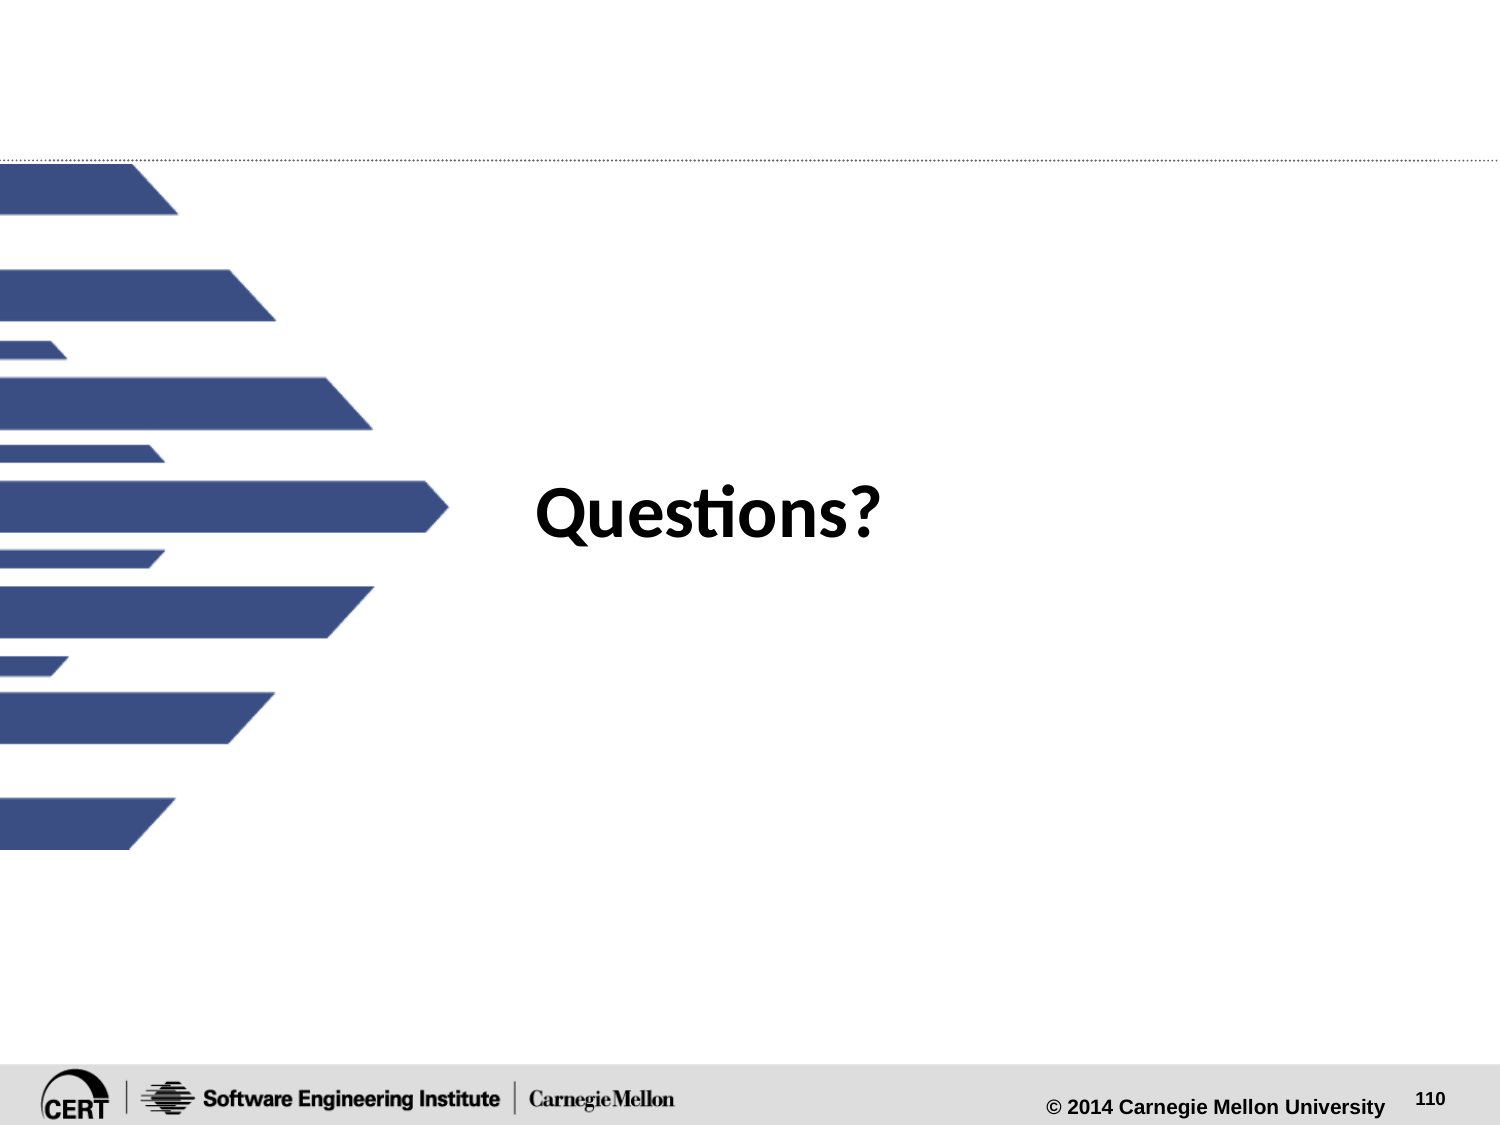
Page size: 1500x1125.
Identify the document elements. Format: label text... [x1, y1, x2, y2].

picture [0, 164, 450, 851]
picture [24, 1065, 688, 1125]
text_box Questions? [520, 348, 1471, 666]
